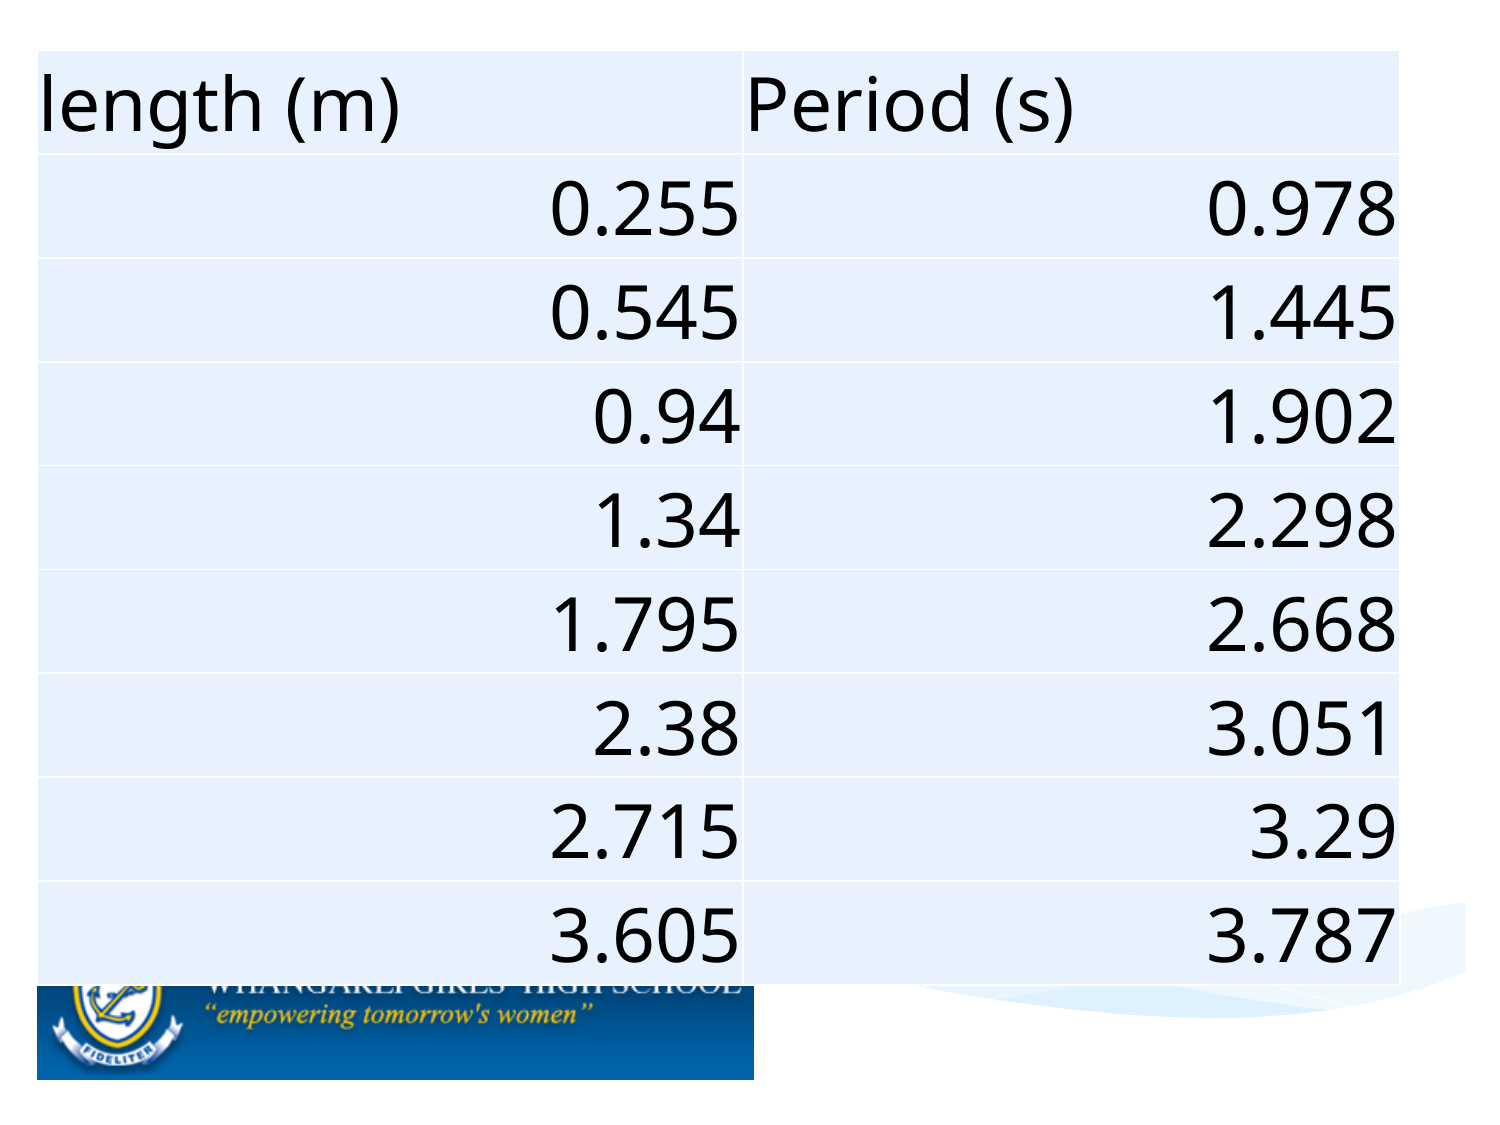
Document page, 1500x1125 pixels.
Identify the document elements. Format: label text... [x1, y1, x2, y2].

table_cell 0.978 [744, 155, 1399, 257]
table_cell 0.94 [38, 363, 742, 465]
table_cell 1.795 [38, 570, 742, 672]
table_cell 2.668 [744, 570, 1399, 672]
table_cell 2.298 [744, 466, 1399, 569]
table_header length (m) [38, 51, 742, 153]
table_cell 0.255 [38, 155, 742, 257]
table_cell 1.445 [744, 259, 1399, 361]
table_cell 3.787 [744, 882, 1399, 984]
table_cell 3.29 [744, 778, 1399, 880]
table_header Period (s) [744, 51, 1399, 153]
table_cell 2.38 [38, 674, 742, 776]
table_cell 1.34 [38, 466, 742, 569]
table_cell 3.051 [744, 674, 1399, 776]
table_cell 1.902 [744, 363, 1399, 465]
table_cell 2.715 [38, 778, 742, 880]
table_cell 3.605 [38, 882, 742, 935]
table_cell 0.545 [38, 259, 742, 361]
picture [37, 937, 754, 1080]
